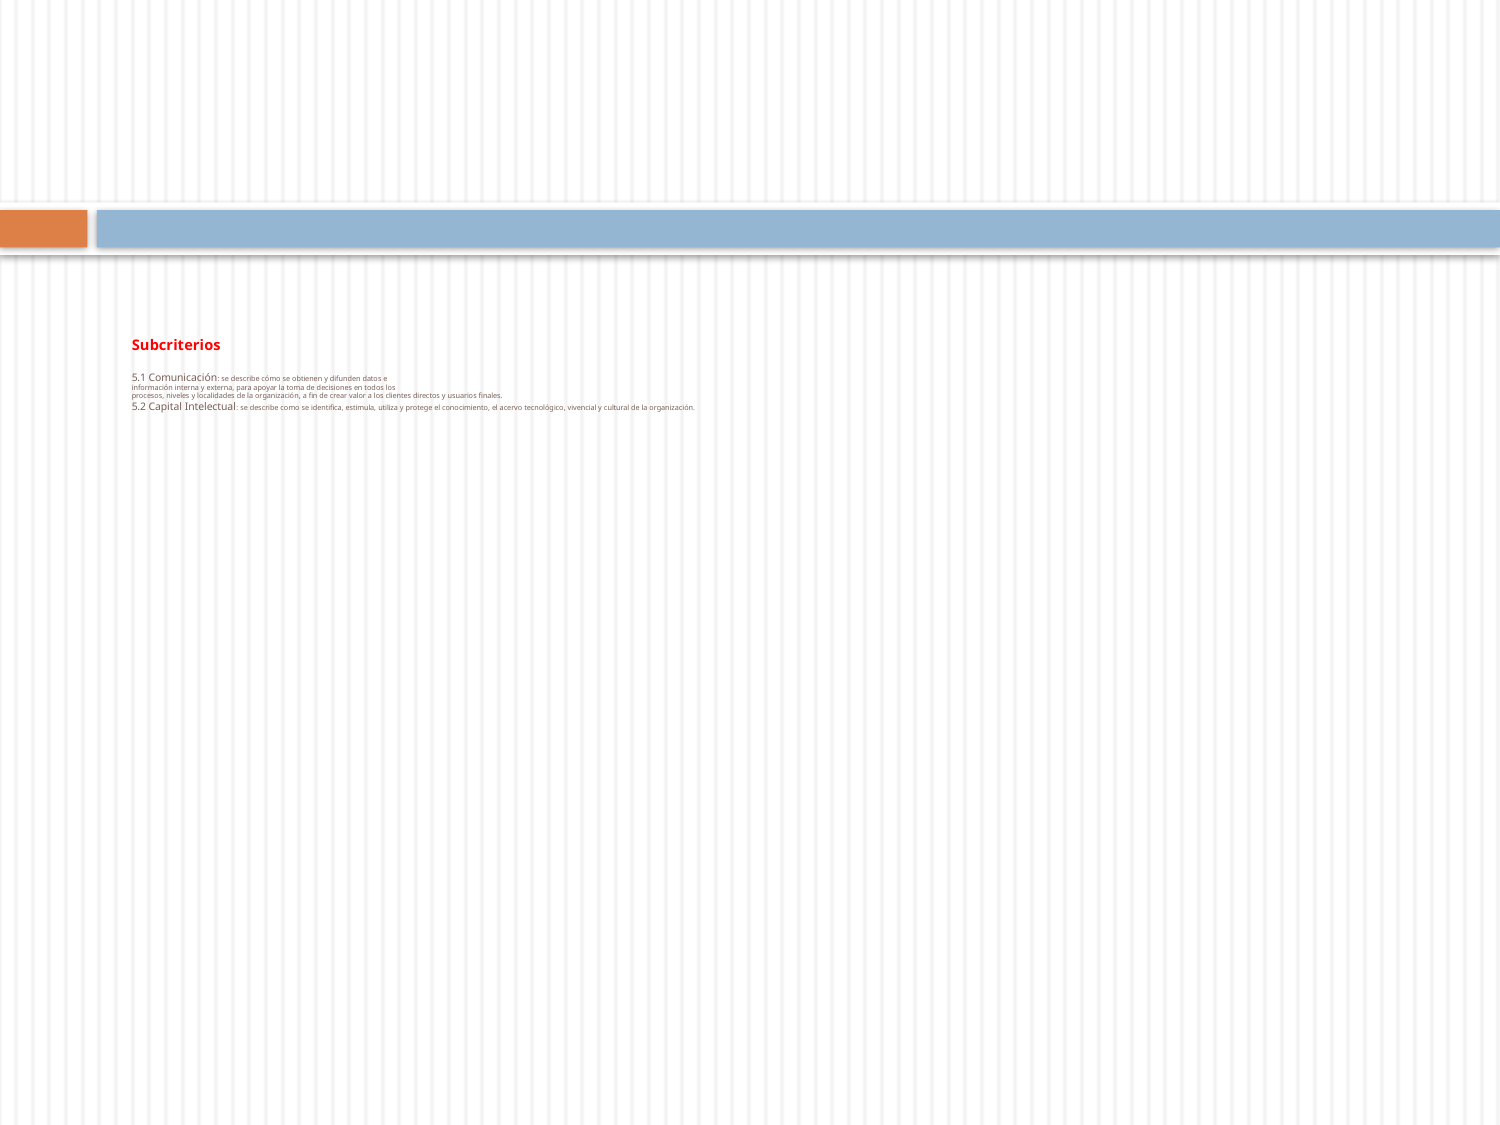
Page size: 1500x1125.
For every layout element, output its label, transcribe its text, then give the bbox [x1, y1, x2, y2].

title Subcriterios 5.1 Comunicación: se describe cómo se obtienen y difunden datos e información interna y externa, para apoyar la toma de decisiones en todos los procesos, niveles y localidades de la organización, a fin de crear valor a los clientes directos y usuarios finales. 5.2 Capital Intelectual: se describe como se identifica, estimula, utiliza y protege el conocimiento, el acervo tecnológico, vivencial y cultural de la organización. [117, 257, 1455, 421]
